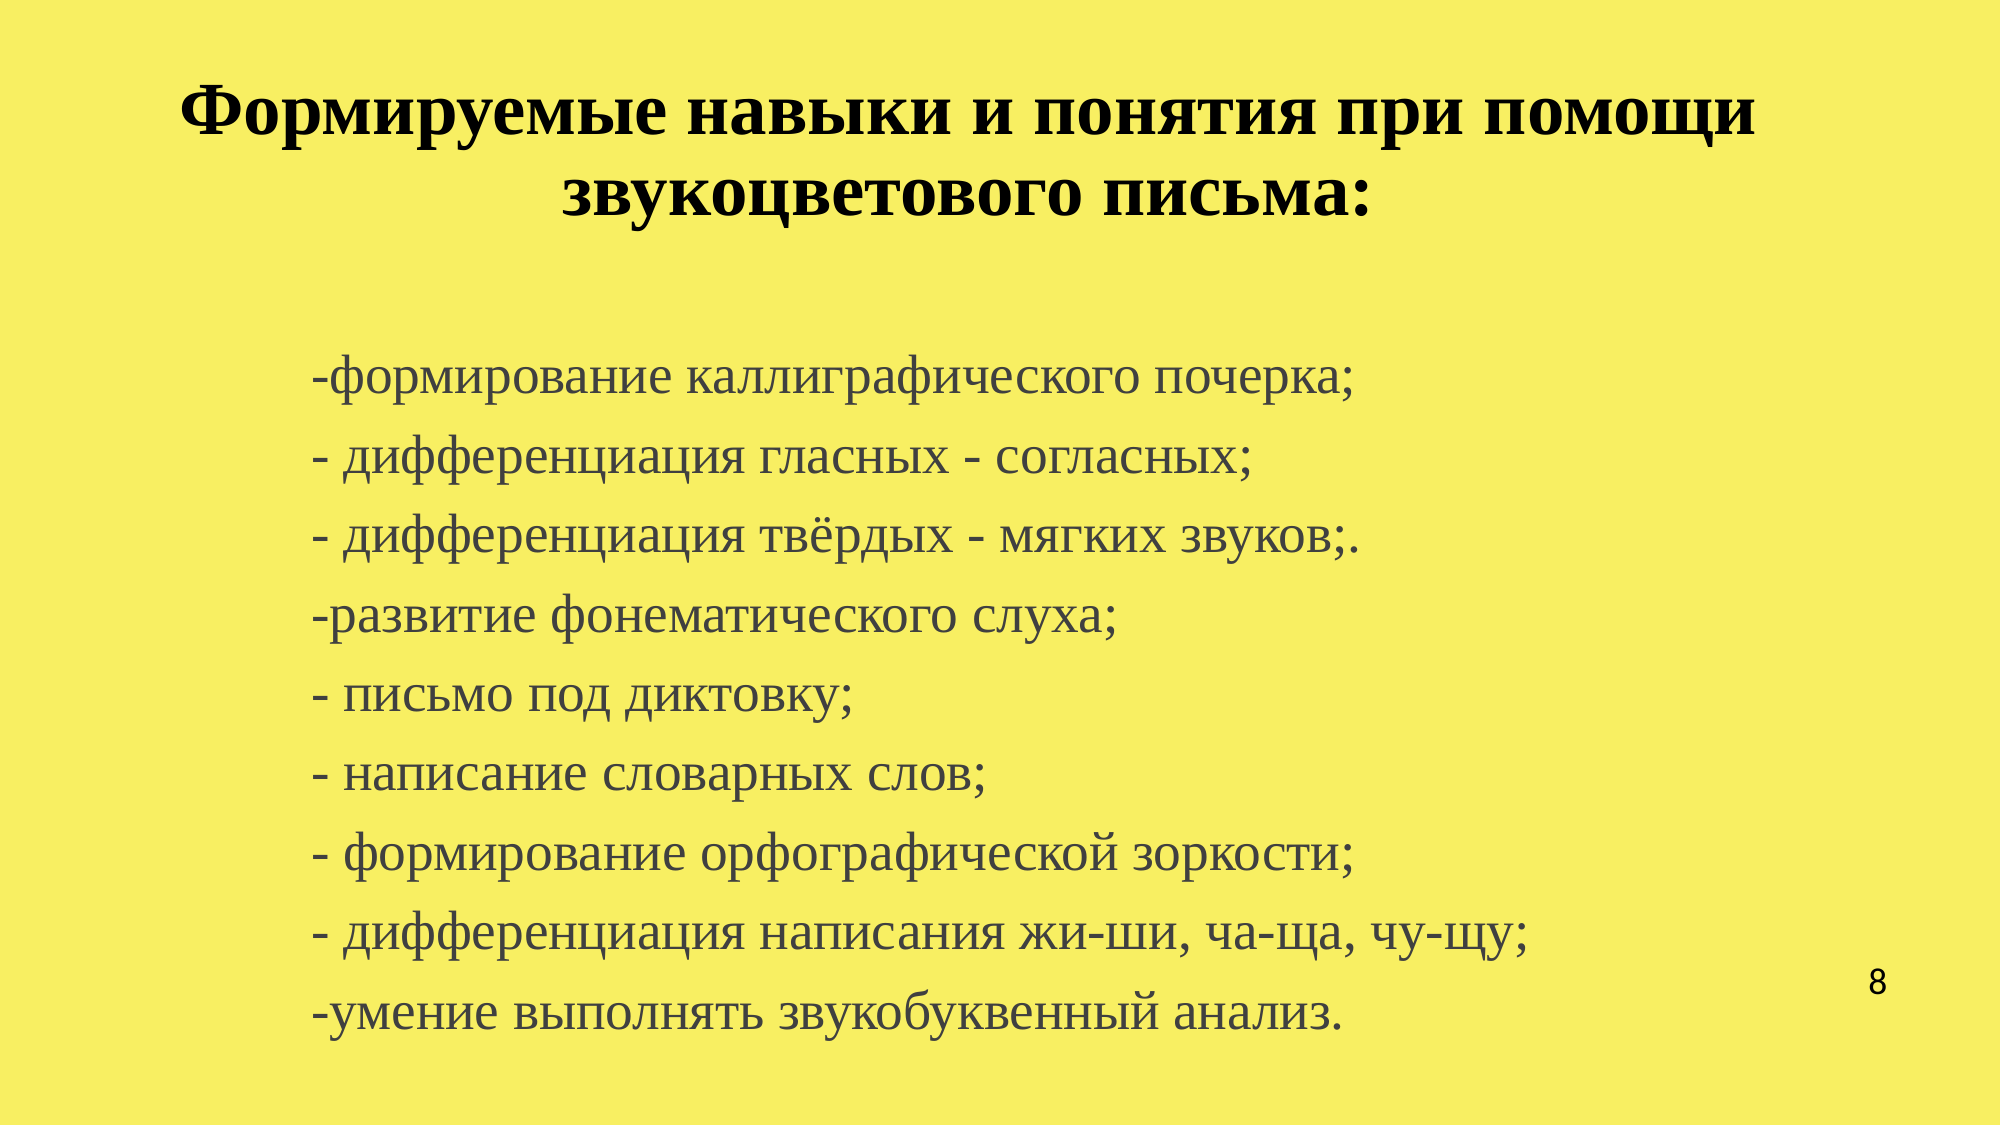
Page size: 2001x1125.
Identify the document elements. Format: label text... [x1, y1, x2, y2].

text_box 8 [1831, 949, 1925, 1009]
title Формируемые навыки и понятия при помощи звукоцветового письма: [106, 42, 1832, 260]
list -формирование каллиграфического почерка; - дифференциация гласных - согласных; - дифференциация твёрдых - мягких звуков;. -развитие фонематического слуха; - письмо под диктовку; - написание словарных слов; - формирование орфографической зоркости; - дифференциация написания жи-ши, ча-ща, чу-щу; -умение выполнять звукобуквенный анализ. [296, 338, 1642, 1053]
